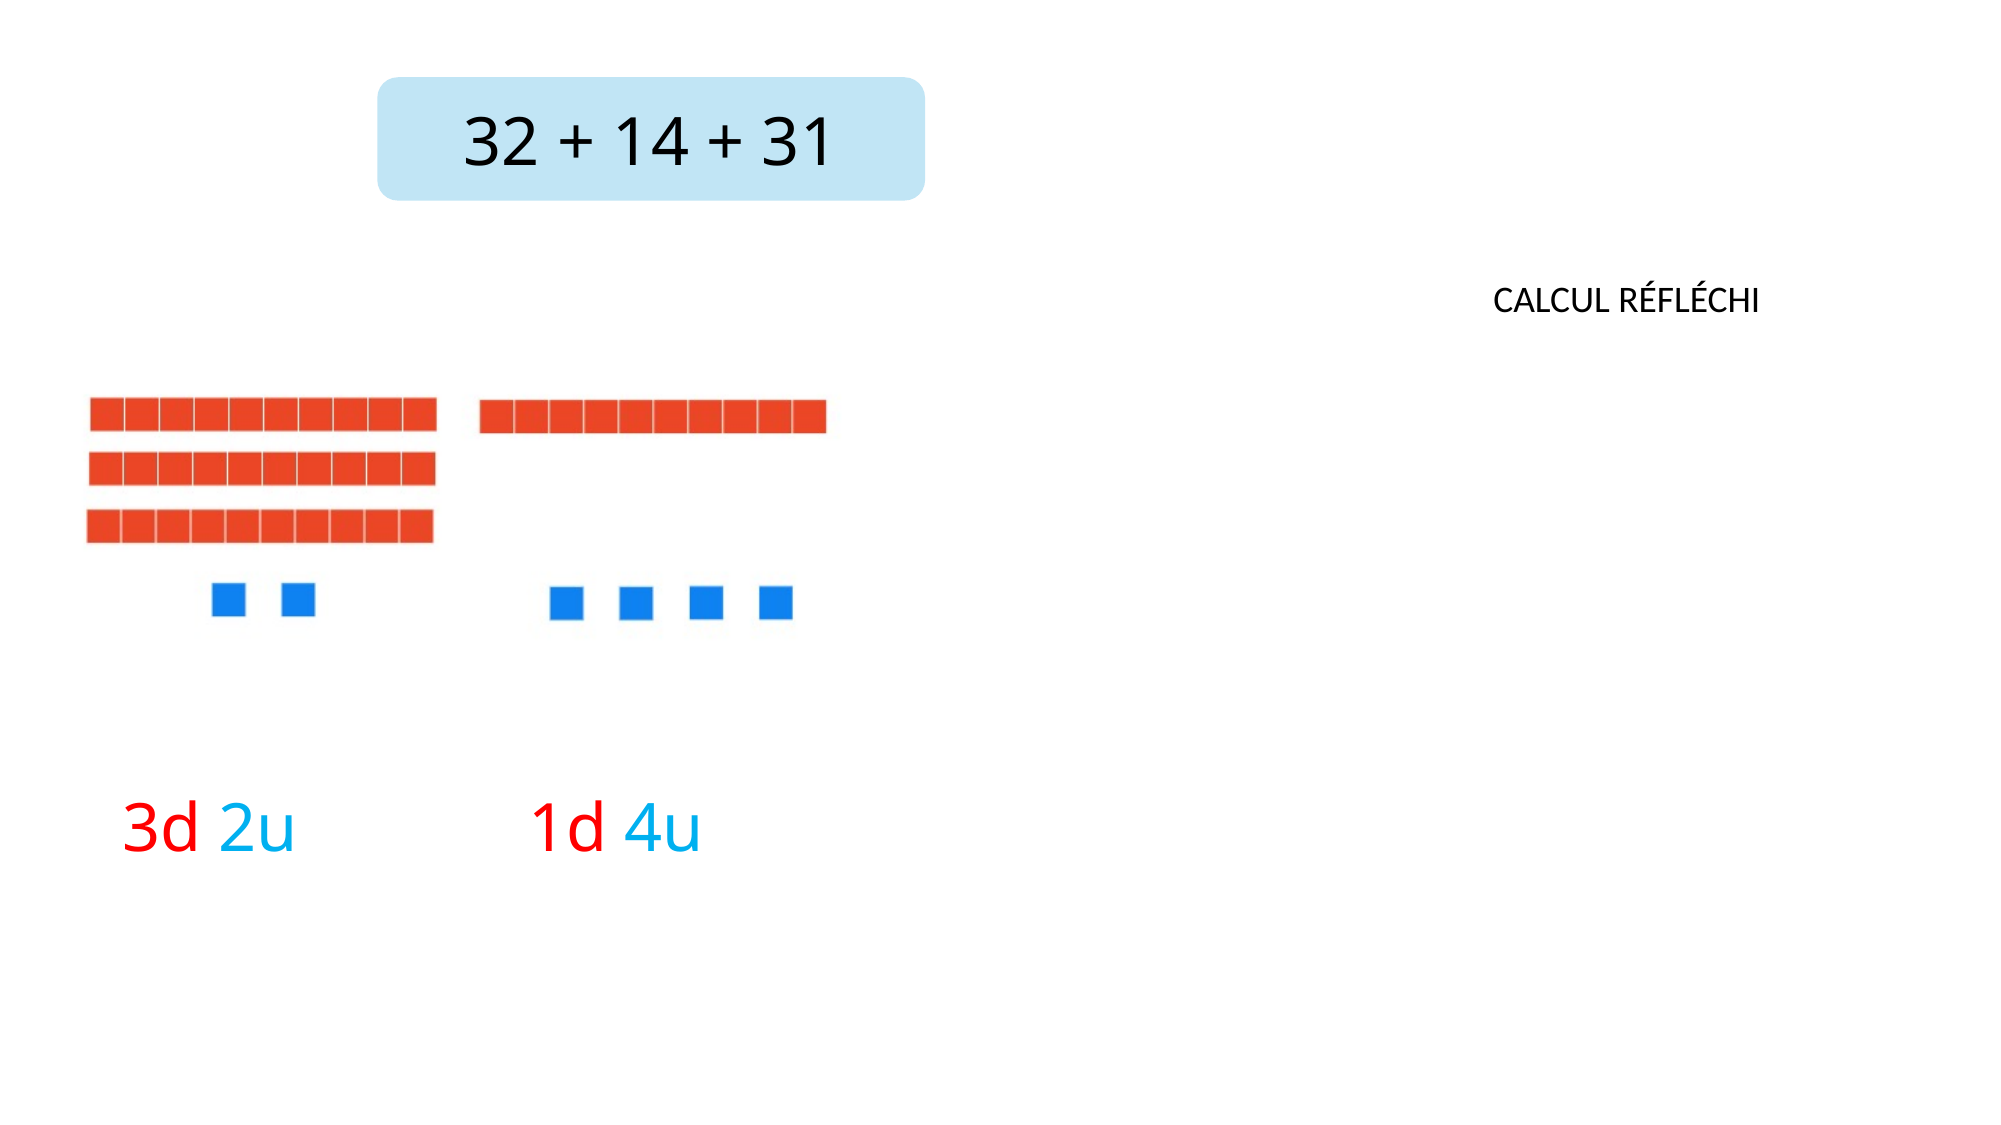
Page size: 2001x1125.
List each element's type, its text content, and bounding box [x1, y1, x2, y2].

picture [17, 328, 857, 691]
text_box 32 + 14 + 31 [375, 75, 927, 203]
text_box CALCUL RÉFLÉCHI [1478, 268, 1786, 328]
text_box 3d 2u [107, 777, 440, 872]
text_box 1d 4u [460, 777, 755, 872]
